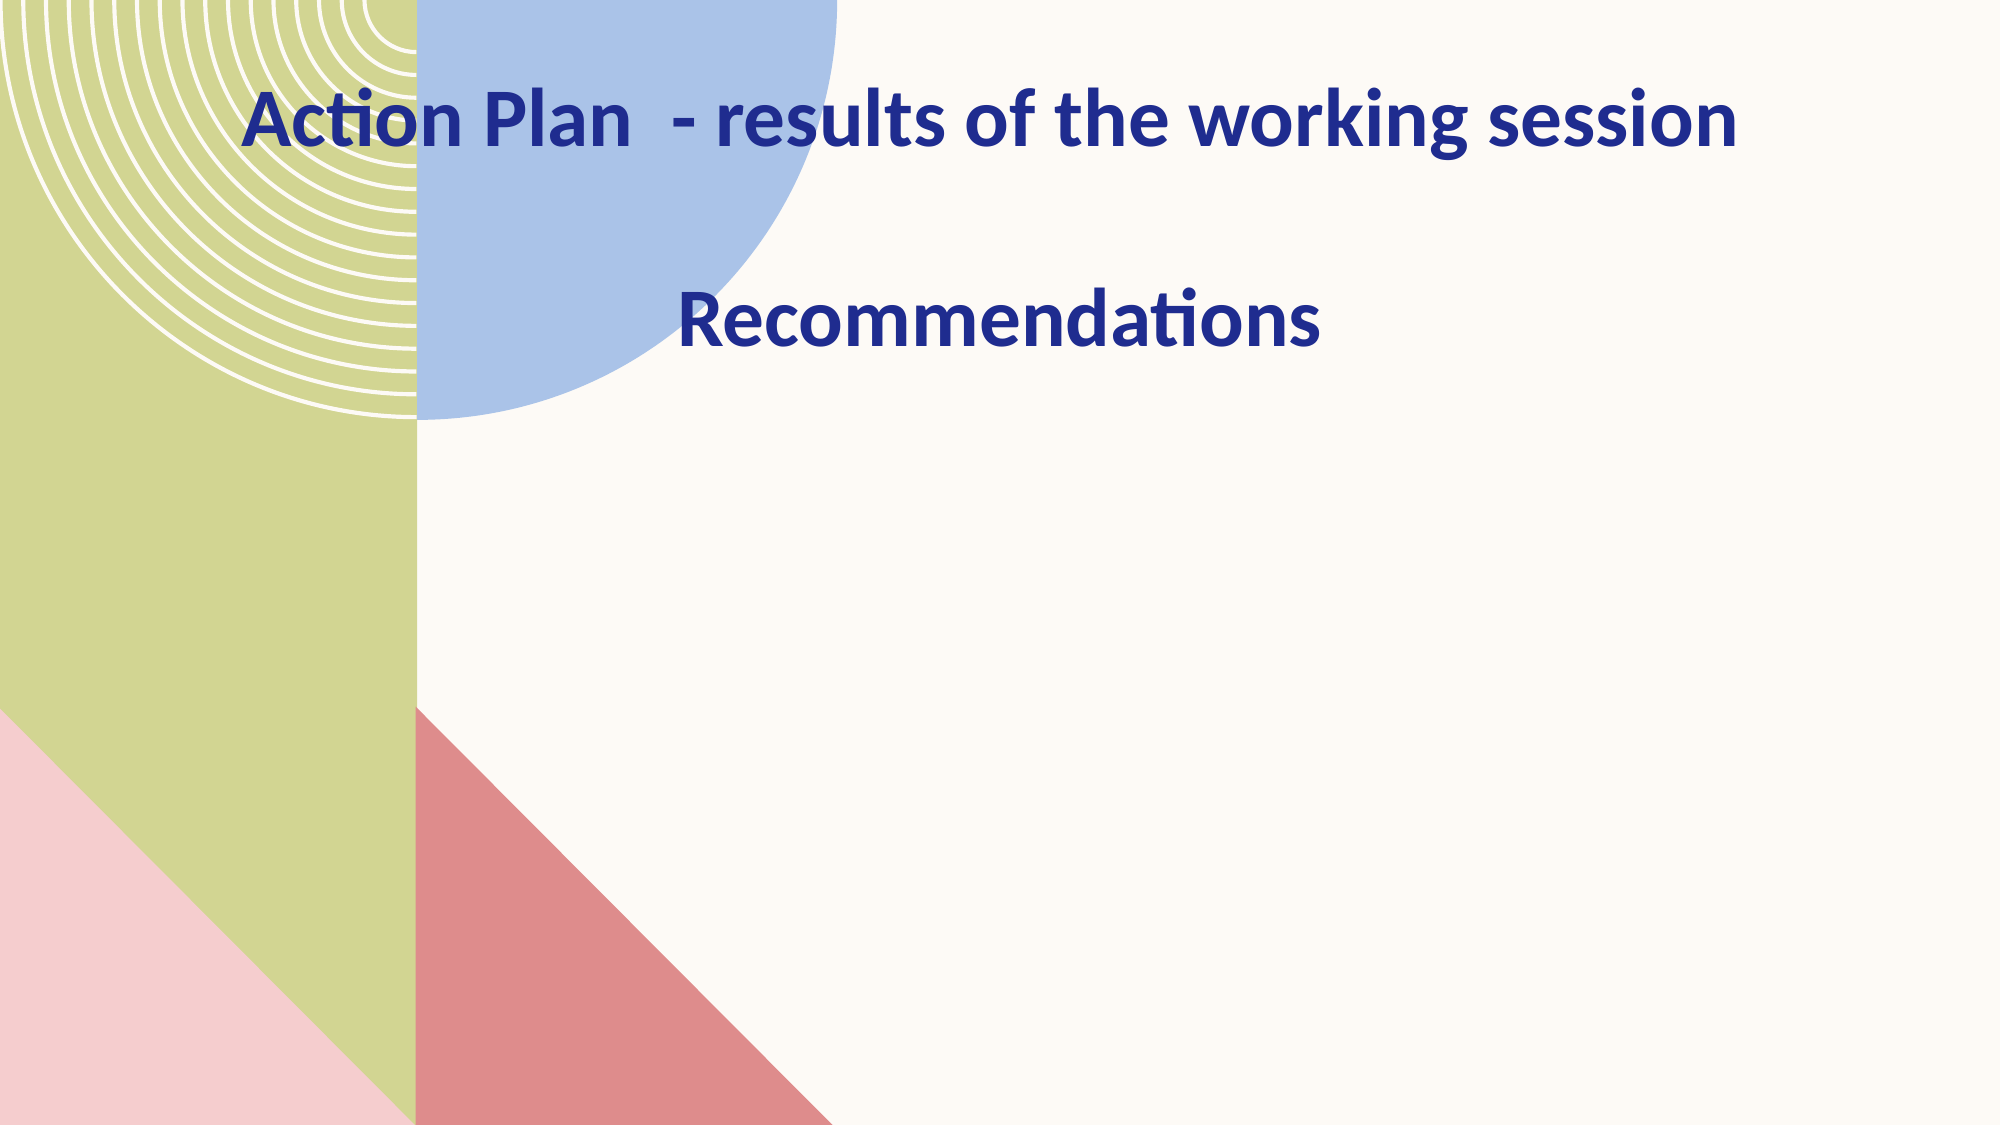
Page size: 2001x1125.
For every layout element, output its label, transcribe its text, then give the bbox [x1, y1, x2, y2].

title Action Plan - results of the working session Recommendations [38, 63, 1962, 400]
